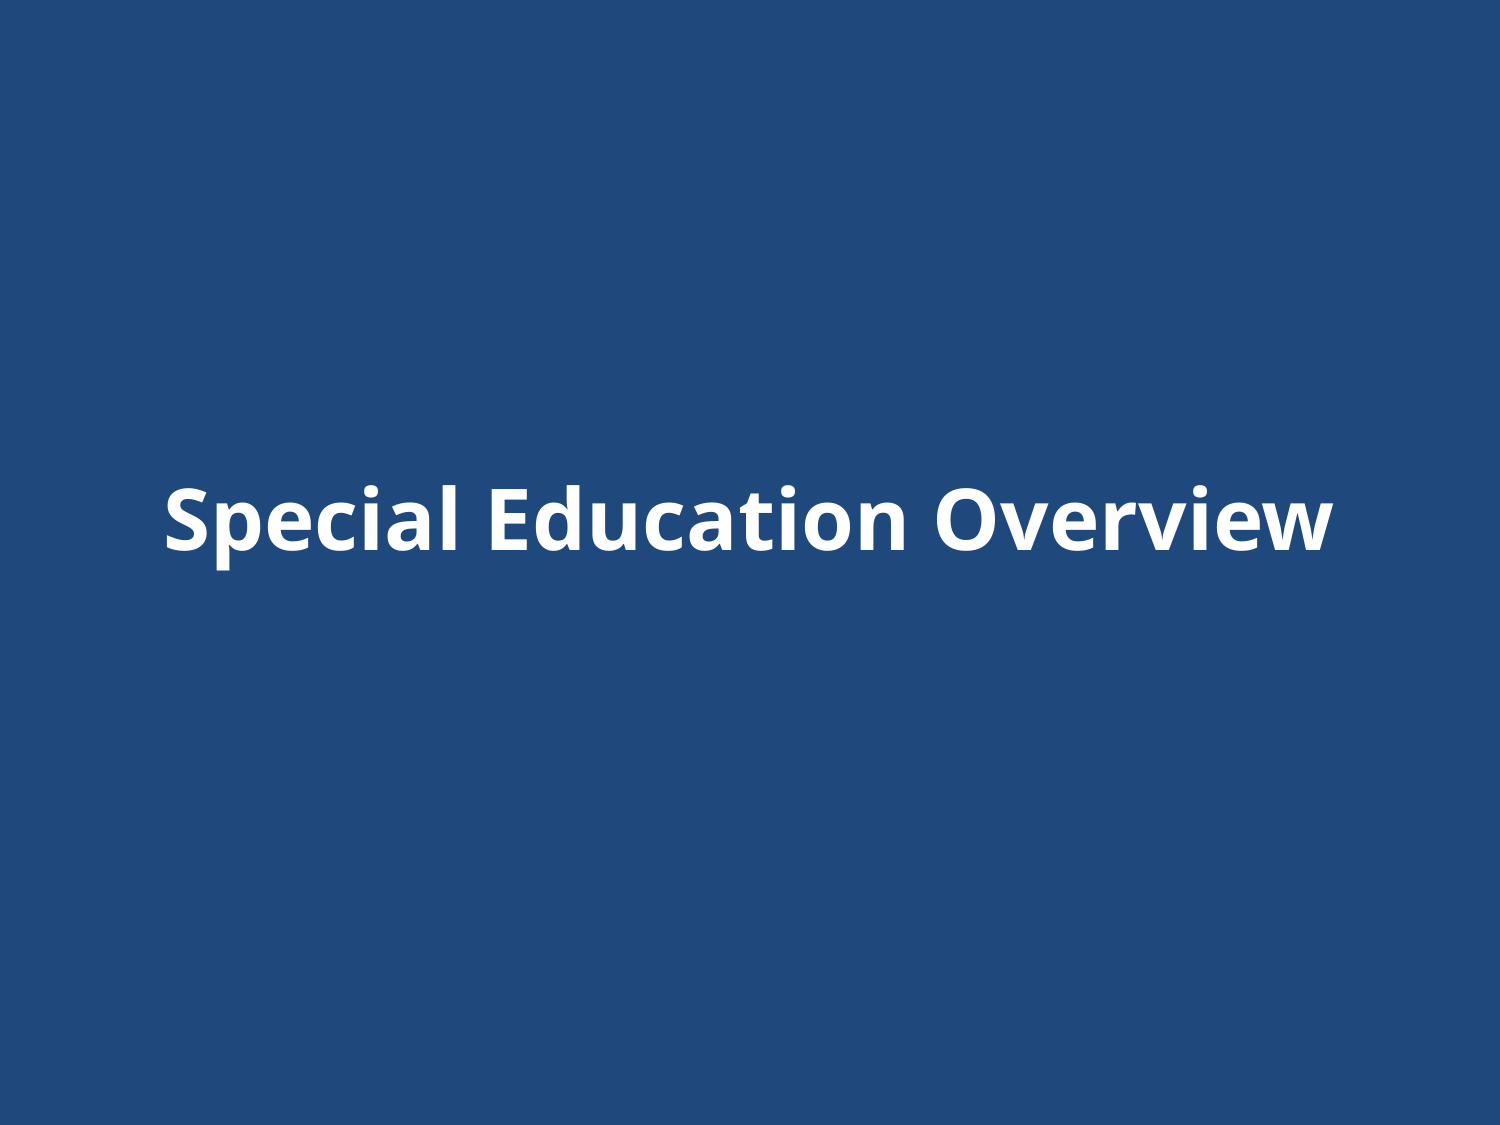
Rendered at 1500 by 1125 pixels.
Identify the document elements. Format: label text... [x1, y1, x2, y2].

title Special Education Overview [75, 45, 1425, 988]
